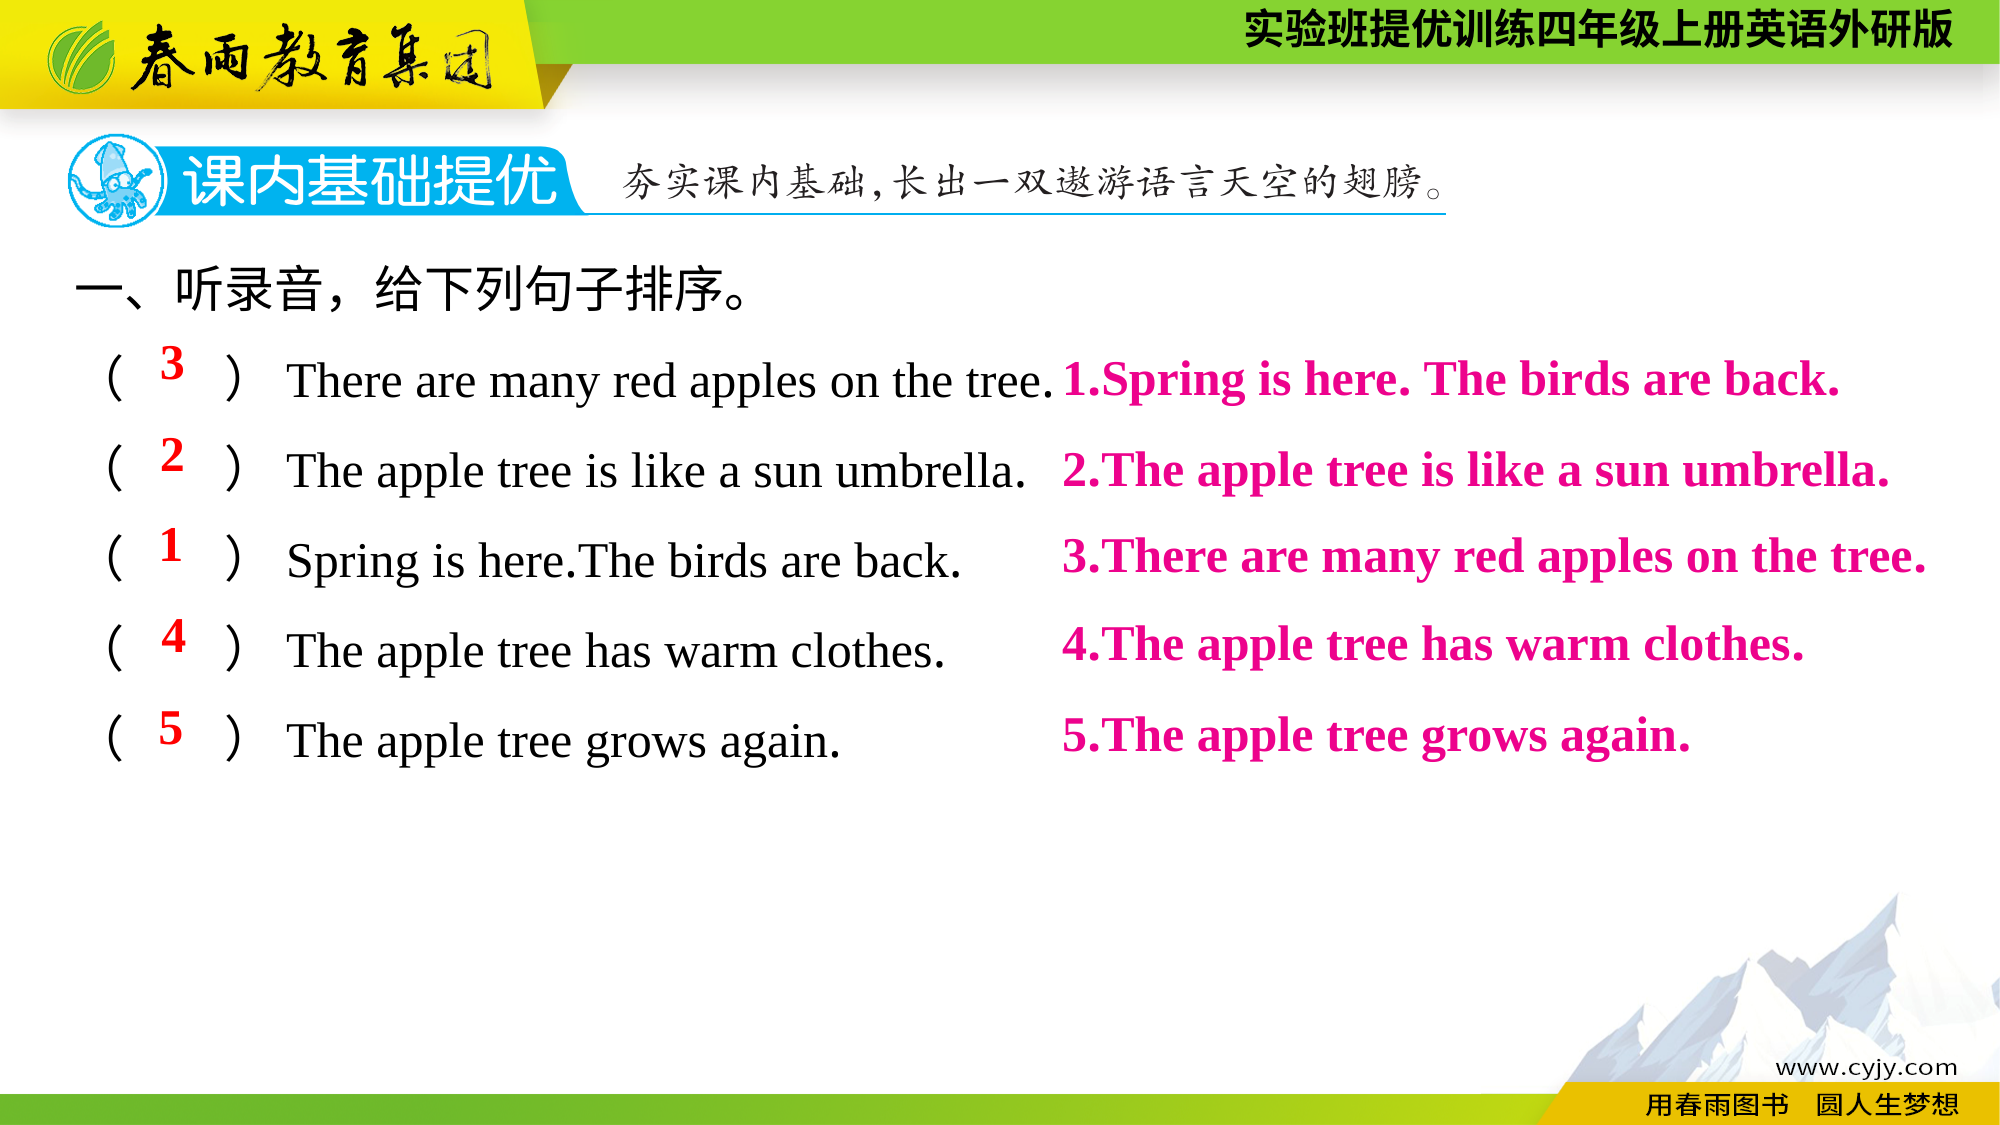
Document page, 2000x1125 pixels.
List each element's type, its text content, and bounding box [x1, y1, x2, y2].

text_box 2.The apple tree is like a sun umbrella. [1047, 398, 1969, 485]
picture [0, 0, 2000, 1125]
text_box 4 [146, 594, 202, 670]
text_box 4.The apple tree has warm clothes. [1047, 572, 1969, 664]
text_box 2 [145, 413, 200, 489]
text_box 5 [143, 687, 199, 762]
text_box 3 [145, 322, 200, 398]
list 一、听录音，给下列句子排序。 （ ）There are many red apples on the tree. （ ）The apple tree is like a sun umbrella. （ ）Spring is here.The birds are back. （ ）The apple tree has warm clothes. （ ）The apple tree grows again. [59, 237, 1071, 769]
text_box 1 [143, 504, 199, 580]
text_box 1.Spring is here. The birds are back. [1047, 307, 1969, 398]
text_box 5.The apple tree grows again. [1047, 664, 1969, 770]
text_box 3.There are many red apples on the tree. [1047, 485, 1969, 572]
